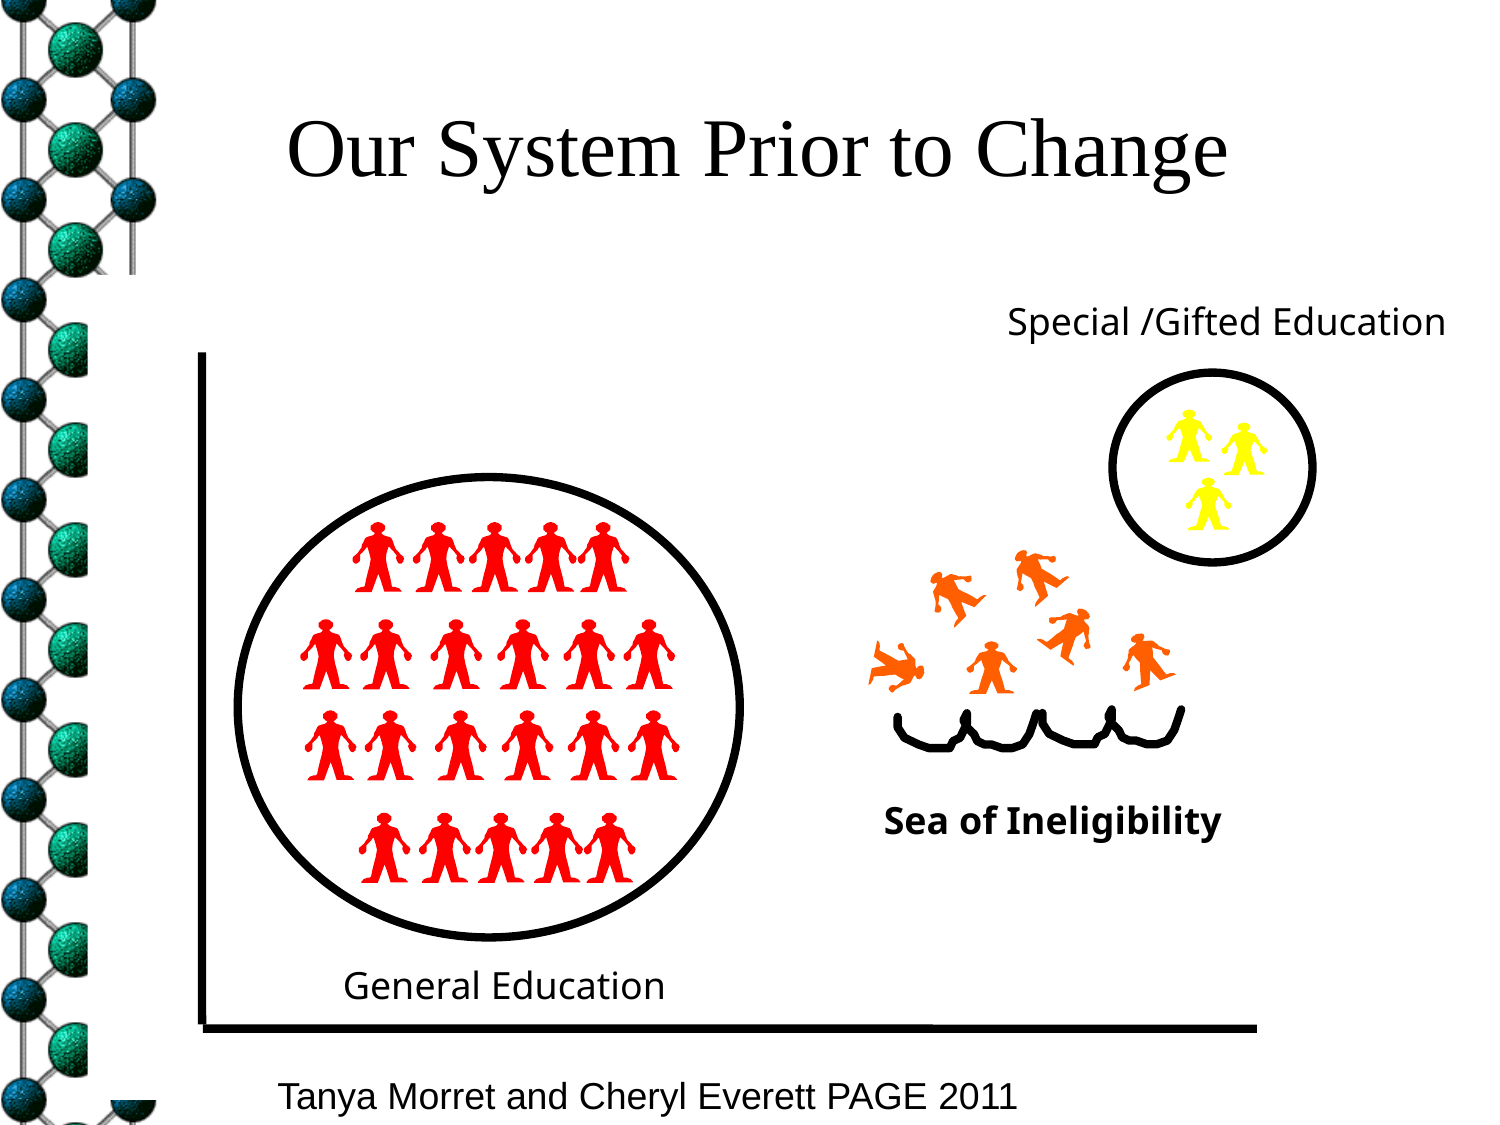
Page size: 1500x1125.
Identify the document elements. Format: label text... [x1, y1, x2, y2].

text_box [993, 290, 1462, 563]
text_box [237, 476, 740, 1030]
picture [0, 0, 1500, 1125]
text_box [822, 549, 1284, 865]
text_box Our System Prior to Change [37, 49, 1500, 200]
text_box [87, 274, 1463, 1100]
text_box Tanya Morret and Cheryl Everett PAGE 2011 [262, 1064, 1275, 1125]
